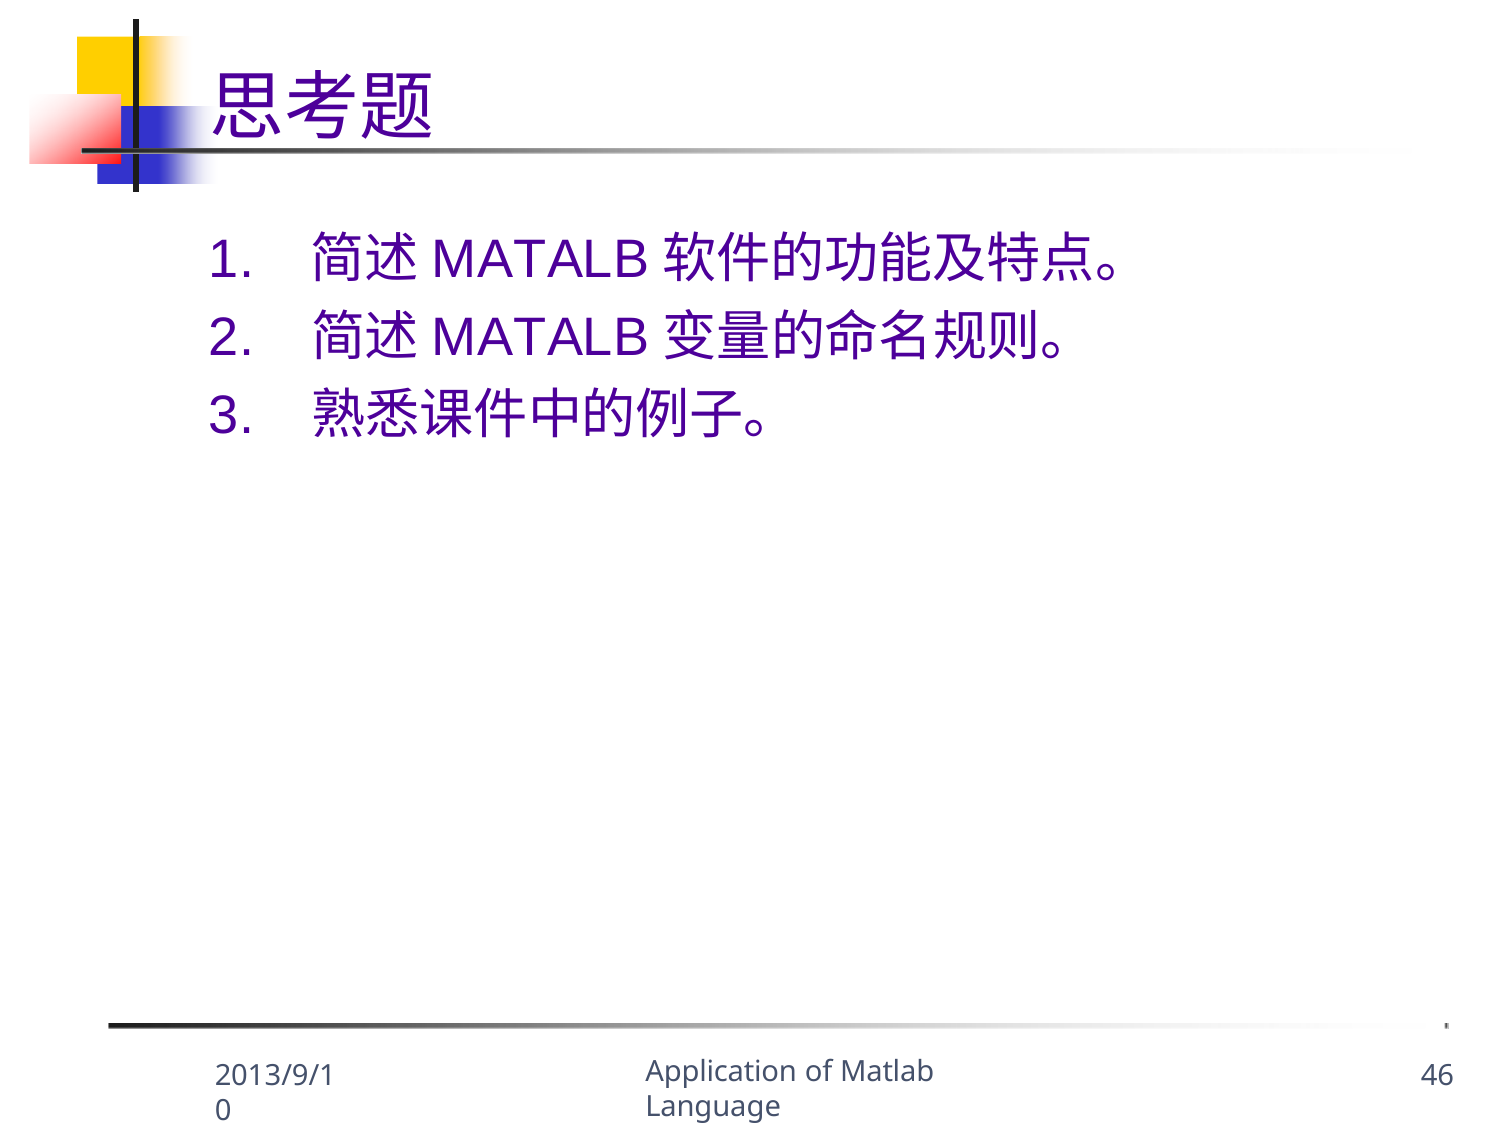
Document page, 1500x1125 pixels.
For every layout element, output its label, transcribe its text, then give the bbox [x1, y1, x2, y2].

text_box 思考题 [207, 58, 437, 150]
picture [108, 1023, 1458, 1029]
slide_number Application of Matlab Language [643, 1051, 987, 1125]
picture [29, 36, 1431, 184]
slide_number 46 [1400, 1056, 1457, 1125]
text_box 2. 简述MATALB变量的命名规则。 3. 熟悉课件中的例子。 [206, 301, 1070, 445]
footer 2013/9/10 [212, 1056, 351, 1125]
text_box 1. 简述MATALB软件的功能及特点。 [206, 223, 1124, 289]
